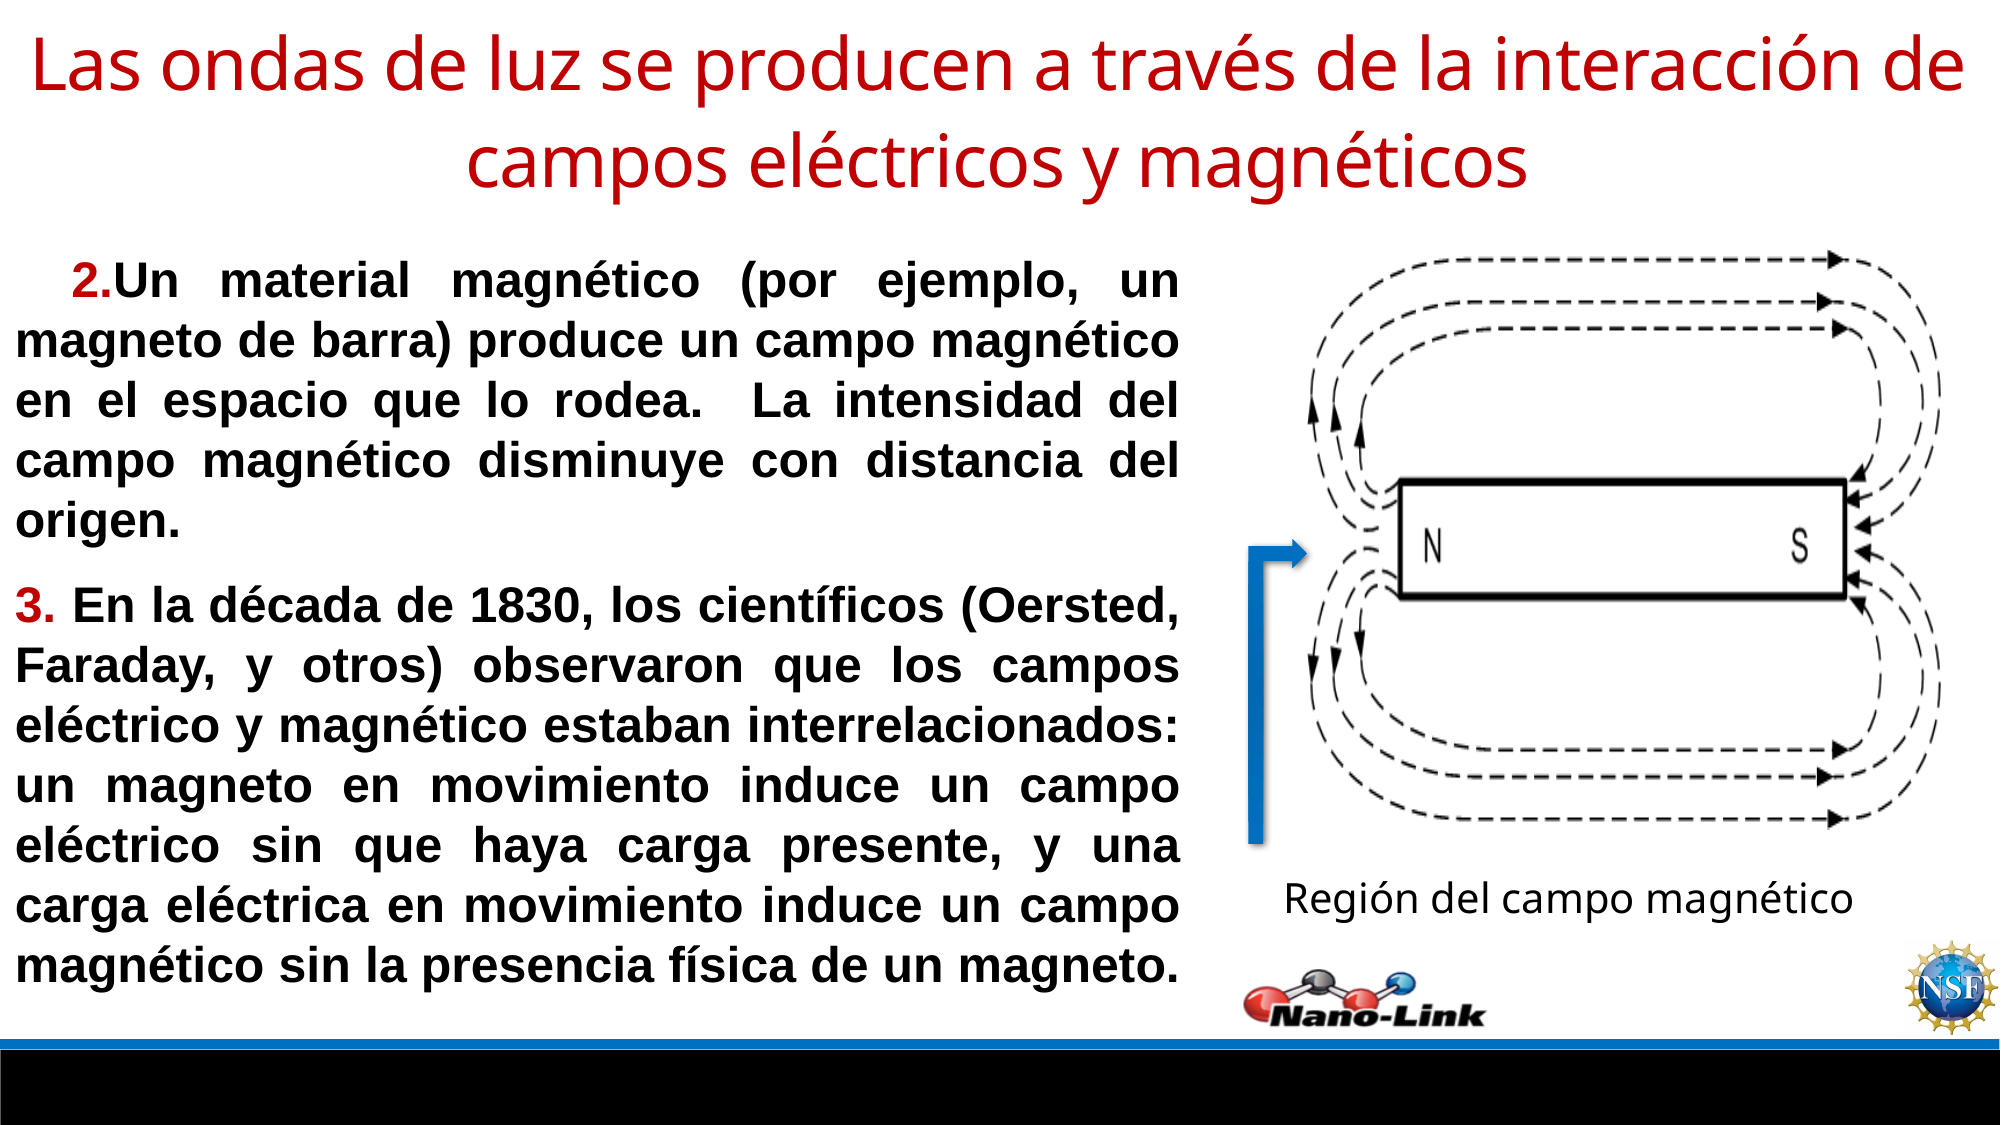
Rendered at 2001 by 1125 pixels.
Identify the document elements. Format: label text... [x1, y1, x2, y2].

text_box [1211, 249, 1941, 931]
text_box Las ondas de luz se producen a través de la interacción de campos eléctricos y magnéticos [0, 0, 1998, 210]
text_box Un material magnético (por ejemplo, un magneto de barra) produce un campo magnético en el espacio que lo rodea. La intensidad del campo magnético disminuye con distancia del origen. 3. En la década de 1830, los científicos (Oersted, Faraday, y otros) observaron que los campos eléctrico y magnético estaban interrelacionados: un magneto en movimiento induce un campo eléctrico sin que haya carga presente, y una carga eléctrica en movimiento induce un campo magnético sin la presencia física de un magneto. [0, 239, 1196, 1000]
picture [1236, 961, 1501, 1038]
text_box [762, 1024, 1238, 1100]
picture [1901, 939, 2000, 1037]
text_box [362, 1024, 675, 1100]
